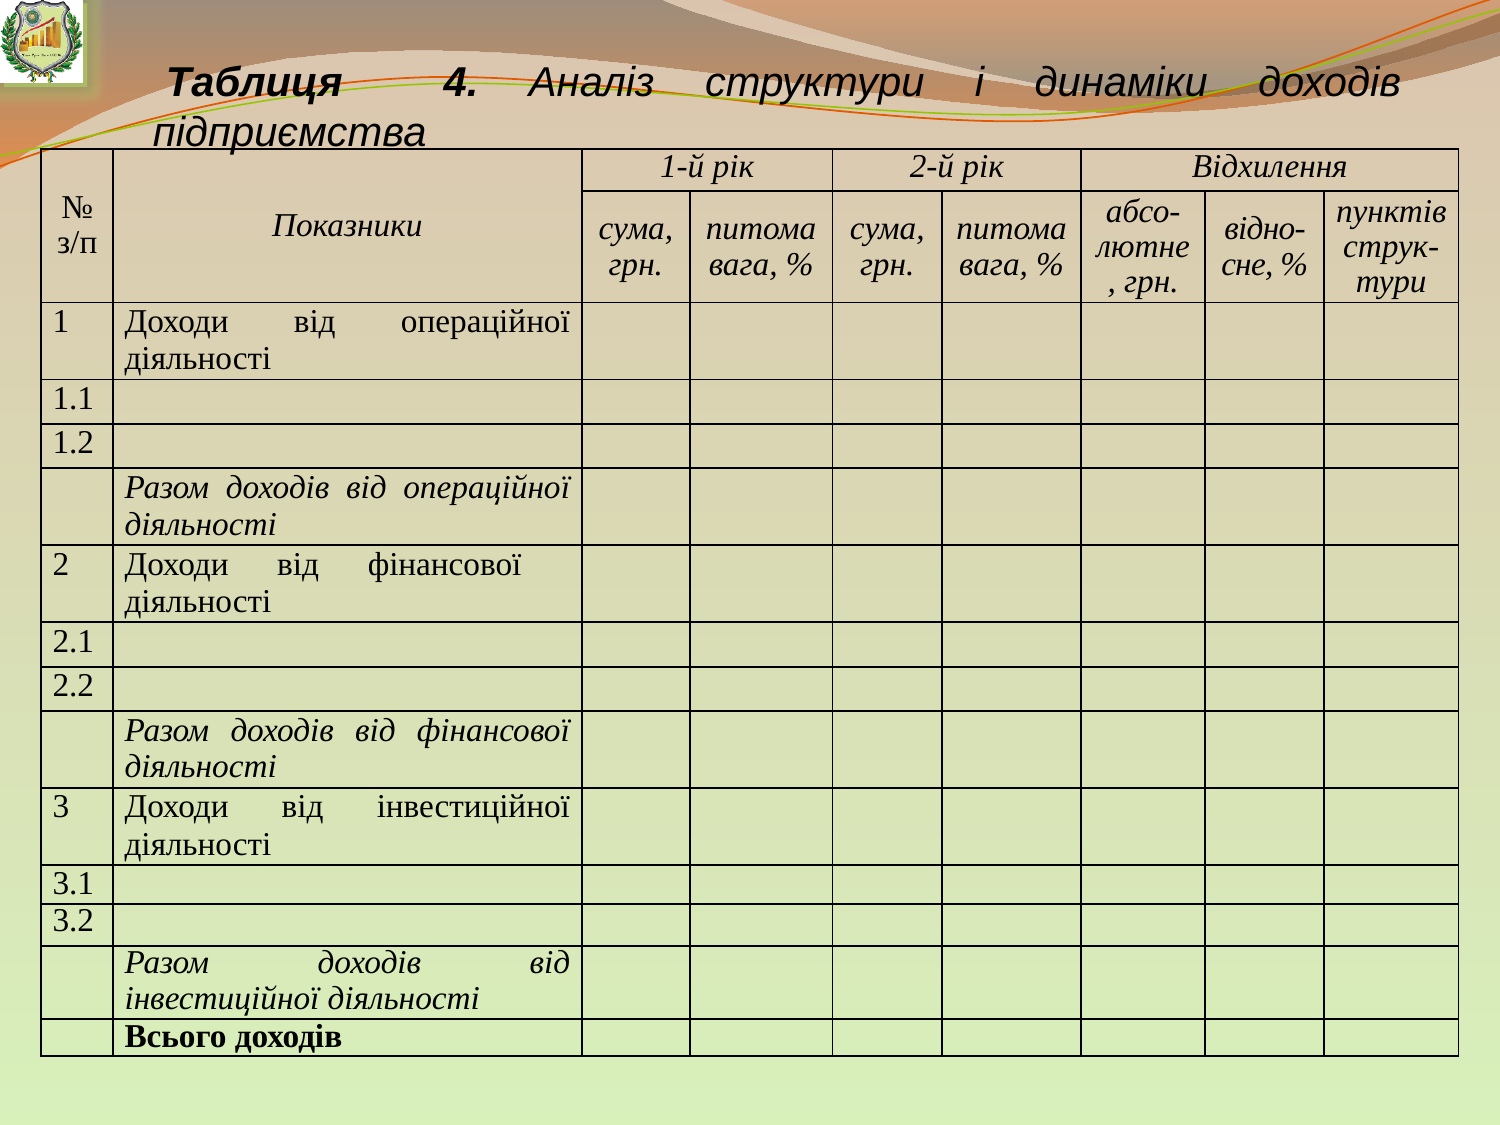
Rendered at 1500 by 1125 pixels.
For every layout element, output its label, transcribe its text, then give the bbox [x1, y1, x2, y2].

table_cell [583, 1020, 689, 1055]
table_cell [833, 380, 941, 423]
table_cell [691, 668, 832, 710]
table_cell [583, 380, 689, 423]
table_cell [691, 866, 832, 903]
table_cell [691, 1020, 832, 1055]
table_cell [943, 866, 1080, 903]
table_cell [583, 712, 689, 787]
table_cell [833, 712, 941, 787]
table_cell [691, 947, 832, 1018]
table_cell [1082, 866, 1204, 903]
table_cell [1325, 789, 1458, 864]
table_cell [1325, 380, 1458, 423]
table_cell [114, 425, 581, 467]
table_cell [1206, 1020, 1323, 1055]
table_cell [833, 789, 941, 864]
table_header 2-й рік [833, 150, 1080, 190]
table_cell [833, 469, 941, 544]
table_cell [691, 905, 832, 945]
table_cell [1082, 425, 1204, 467]
table_cell [42, 469, 112, 544]
table_cell 2 [42, 546, 112, 621]
table_cell [691, 789, 832, 864]
table_cell [42, 712, 112, 787]
table_cell [833, 623, 941, 666]
table_cell 1.2 [42, 425, 112, 467]
table_cell Разом доходів від фінансової діяльності [114, 712, 581, 787]
table_cell [943, 380, 1080, 423]
table_cell [1325, 905, 1458, 945]
table_cell [691, 712, 832, 787]
table_cell [1206, 469, 1323, 544]
table_cell 1.1 [42, 380, 112, 423]
table_cell [1082, 546, 1204, 621]
table_cell питома вага, % [691, 192, 832, 302]
table_cell [1082, 469, 1204, 544]
table_cell [1082, 623, 1204, 666]
table_cell [1206, 623, 1323, 666]
table_cell 3.1 [42, 866, 112, 903]
table_cell [1325, 947, 1458, 1018]
table_cell [691, 303, 832, 379]
table_cell [1082, 712, 1204, 787]
table_cell [943, 1020, 1080, 1055]
table_cell [114, 905, 581, 945]
table_cell сума, грн. [833, 192, 941, 302]
table_cell 1 [42, 303, 112, 379]
table_cell [583, 947, 689, 1018]
table_cell [1082, 947, 1204, 1018]
table_cell [943, 425, 1080, 467]
table_cell [1082, 303, 1204, 379]
table_cell [114, 623, 581, 666]
table_cell [1082, 668, 1204, 710]
table_cell [943, 905, 1080, 945]
table_cell [583, 905, 689, 945]
table_cell [583, 866, 689, 903]
table_cell [691, 469, 832, 544]
table_cell [833, 546, 941, 621]
table_header 1-й рік [583, 150, 832, 190]
table_cell [583, 546, 689, 621]
table_cell Разом доходів від операційної діяльності [114, 469, 581, 544]
table_cell [943, 469, 1080, 544]
table_cell [943, 303, 1080, 379]
table_cell [833, 866, 941, 903]
table_cell [833, 947, 941, 1018]
table_cell [943, 668, 1080, 710]
table_cell [1325, 668, 1458, 710]
table_cell [1206, 712, 1323, 787]
table_cell [1206, 425, 1323, 467]
table_cell [1082, 905, 1204, 945]
table_cell [114, 668, 581, 710]
table_cell 3 [42, 789, 112, 864]
table_cell [114, 866, 581, 903]
table_cell [583, 469, 689, 544]
text_box Таблиця 4. Аналіз структури і динаміки доходів підприємства [137, 71, 1417, 137]
table_cell [1206, 947, 1323, 1018]
table_cell [1082, 789, 1204, 864]
table_cell [1206, 546, 1323, 621]
table_cell [1206, 380, 1323, 423]
table_header Показники [114, 150, 581, 302]
picture [0, 0, 83, 83]
table_cell питома вага, % [943, 192, 1080, 302]
table_cell [1206, 668, 1323, 710]
table_cell [1325, 469, 1458, 544]
table_cell [691, 546, 832, 621]
table_cell [1082, 380, 1204, 423]
table_cell [1082, 1020, 1204, 1055]
table_cell [943, 789, 1080, 864]
table_cell [583, 668, 689, 710]
table_cell [583, 425, 689, 467]
table_cell [583, 623, 689, 666]
table_cell [1325, 712, 1458, 787]
table_cell [691, 623, 832, 666]
table_cell [943, 947, 1080, 1018]
table_header № з/п [42, 150, 112, 302]
table_cell [1325, 425, 1458, 467]
table_cell [691, 380, 832, 423]
table_cell 2.2 [42, 668, 112, 710]
table_cell 3.2 [42, 905, 112, 945]
table_cell [833, 668, 941, 710]
table_cell [1325, 303, 1458, 379]
table_cell [114, 380, 581, 423]
table_cell [583, 303, 689, 379]
table_cell [42, 947, 112, 1018]
table_cell [691, 425, 832, 467]
table_cell сума, грн. [583, 192, 689, 302]
table_cell [1206, 789, 1323, 864]
table_cell [1325, 546, 1458, 621]
table_cell [1325, 623, 1458, 666]
table_cell [943, 623, 1080, 666]
table_cell Разом доходів від інвестиційної діяльності [114, 947, 581, 1018]
table_cell [1325, 866, 1458, 903]
table_cell [833, 905, 941, 945]
table_cell 2.1 [42, 623, 112, 666]
table_cell Всього доходів [114, 1020, 581, 1055]
table_cell [833, 303, 941, 379]
table_cell [1325, 1020, 1458, 1055]
table_cell [833, 1020, 941, 1055]
table_cell [1206, 866, 1323, 903]
table_cell [1206, 905, 1323, 945]
table_cell відно-сне, % [1206, 192, 1323, 302]
table_cell пунктів струк-тури [1325, 192, 1458, 302]
table_header Відхилення [1082, 150, 1458, 190]
table_cell [1206, 303, 1323, 379]
table_cell [943, 712, 1080, 787]
table_cell [42, 1020, 112, 1055]
table_cell Доходи від інвестиційної діяльності [114, 789, 581, 864]
table_cell абсо-лютне, грн. [1082, 192, 1204, 302]
table_cell [583, 789, 689, 864]
table_cell [833, 425, 941, 467]
table_cell Доходи від фінансової діяльності [114, 546, 581, 621]
table_cell [943, 546, 1080, 621]
table_cell Доходи від операційної діяльності [114, 303, 581, 379]
